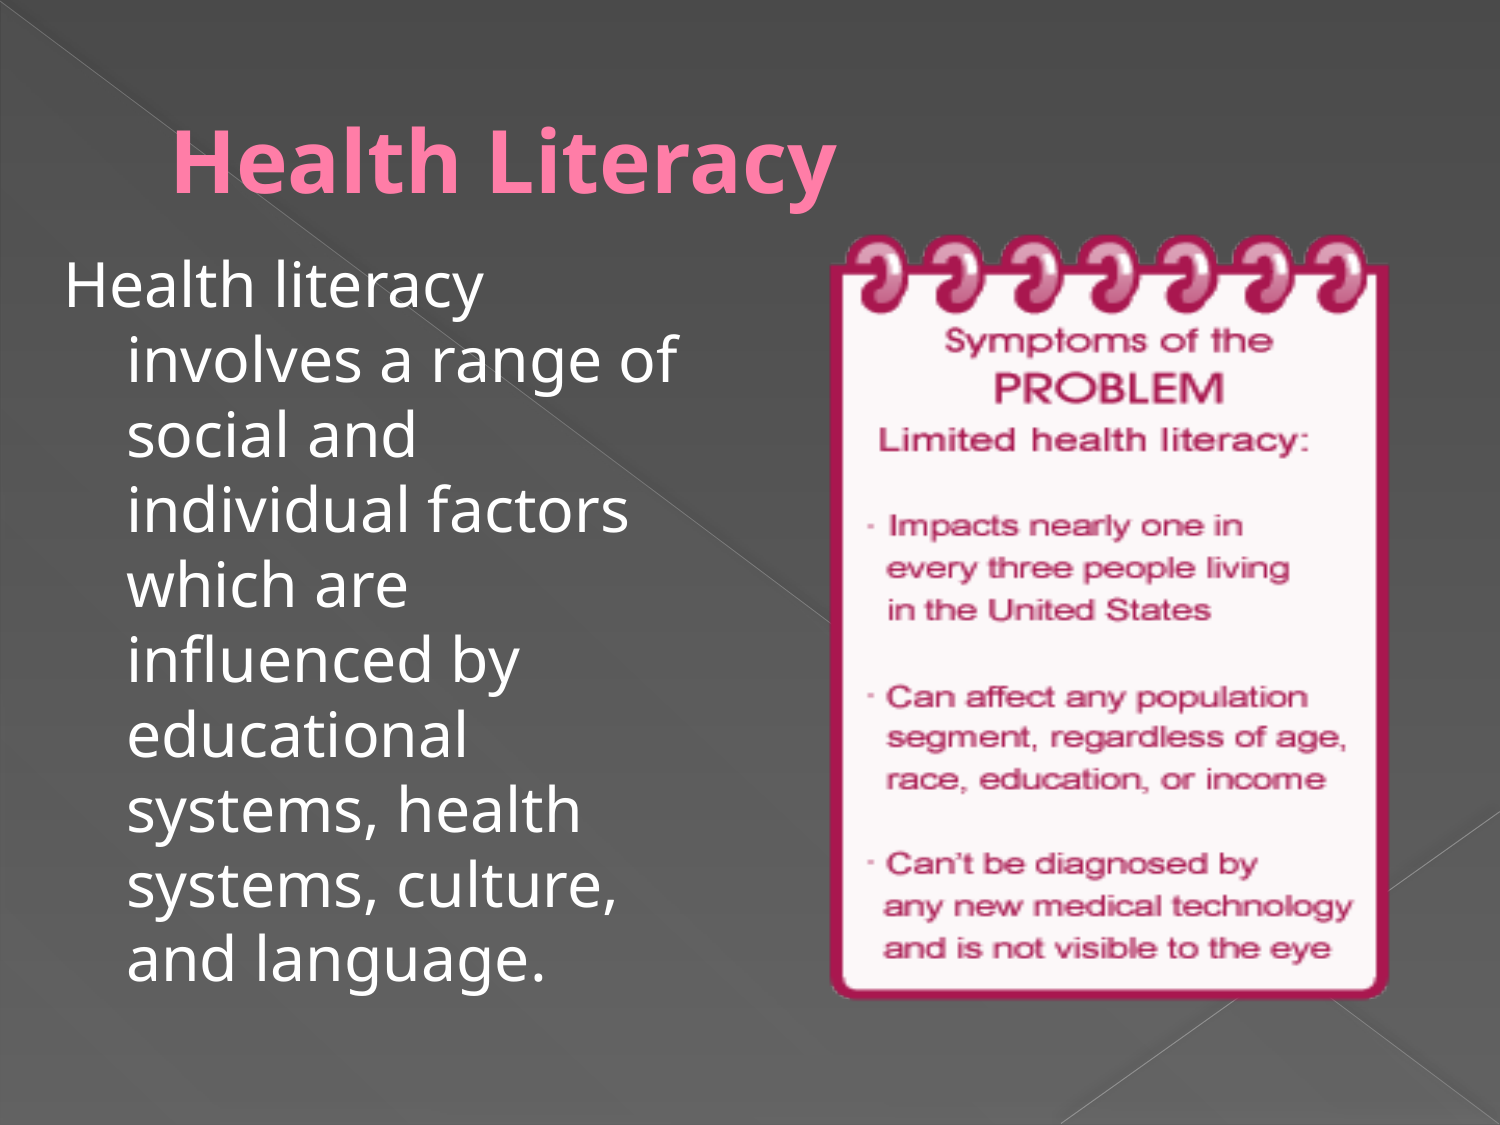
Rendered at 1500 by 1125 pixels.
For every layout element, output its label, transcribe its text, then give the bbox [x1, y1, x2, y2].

picture [824, 224, 1396, 1013]
title Health Literacy [75, 43, 1425, 274]
list Health literacy involves a range of social and individual factors which are influenced by educational systems, health systems, culture, and language. [37, 237, 725, 1013]
